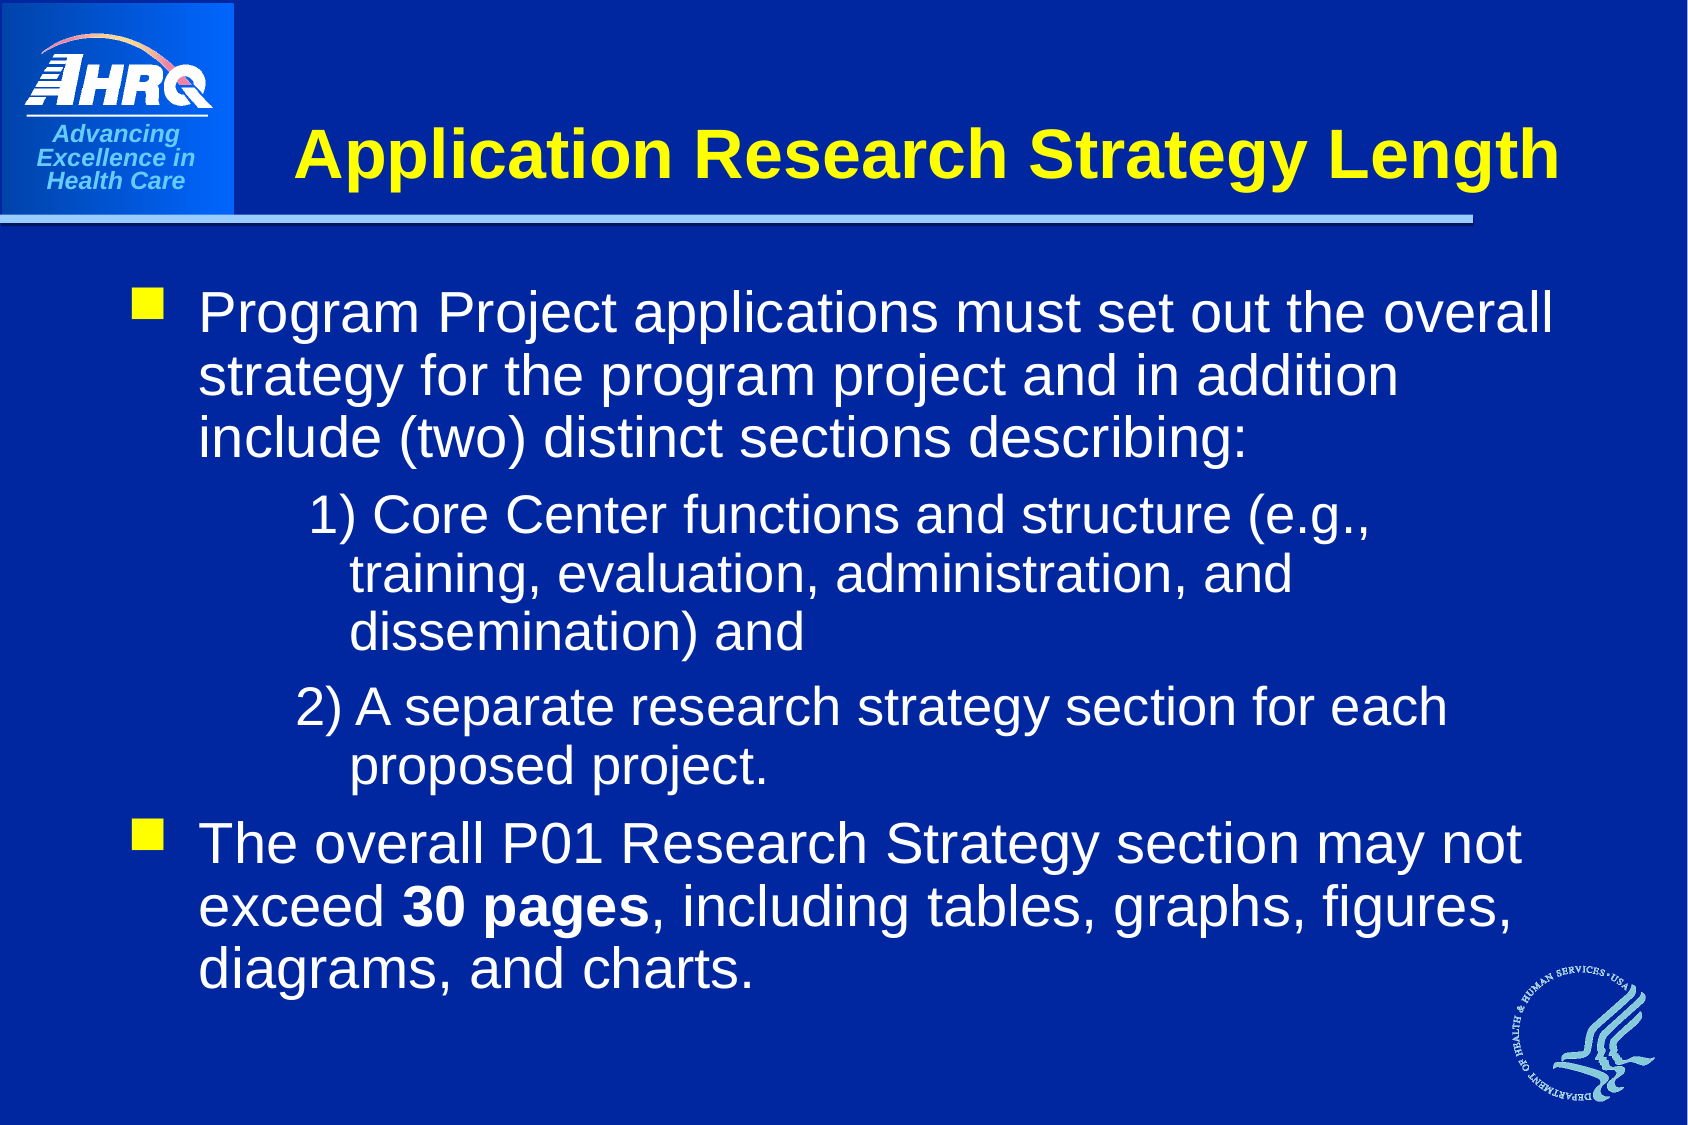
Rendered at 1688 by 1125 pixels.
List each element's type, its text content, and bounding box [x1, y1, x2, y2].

picture [9, 12, 229, 133]
list Program Project applications must set out the overall strategy for the program project and in addition include (two) distinct sections describing: 1) Core Center functions and structure (e.g., training, evaluation, administration, and dissemination) and 2) A separate research strategy section for each proposed project. The overall P01 Research Strategy section may not exceed 30 pages, including tables, graphs, figures, diagrams, and charts. [111, 274, 1588, 1013]
title Application Research Strategy Length [268, 56, 1588, 202]
picture [1493, 950, 1670, 1123]
